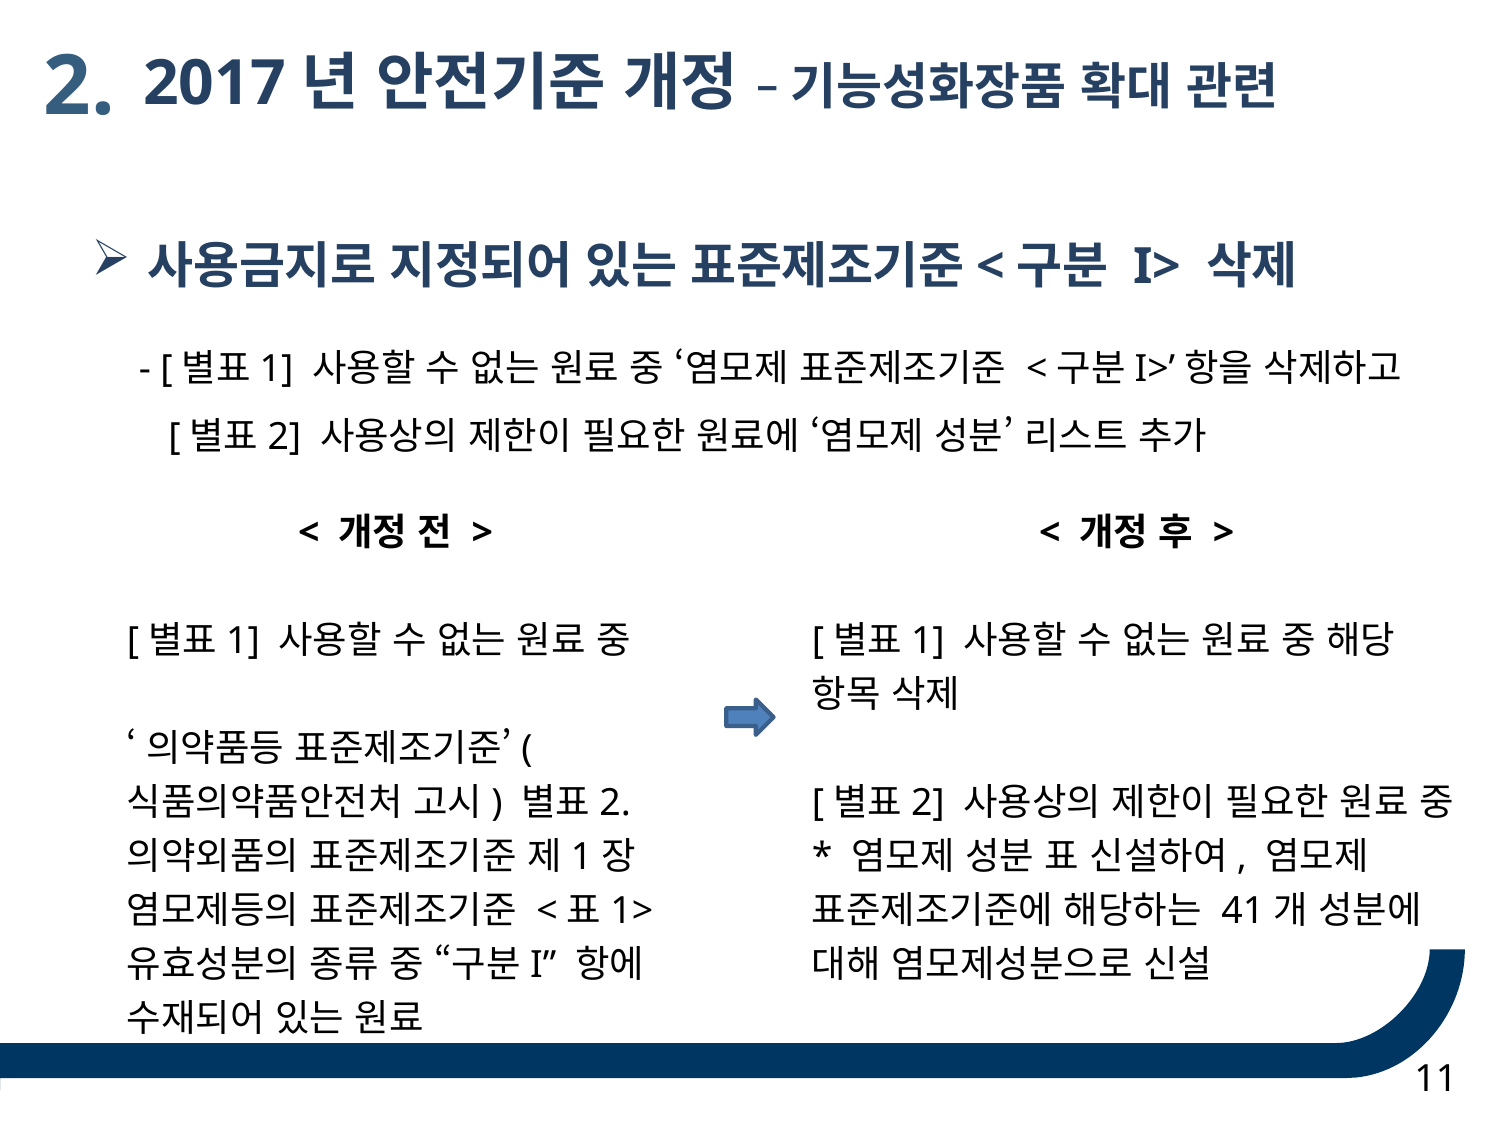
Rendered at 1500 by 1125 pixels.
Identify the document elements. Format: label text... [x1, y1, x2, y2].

text_box 11 [1399, 1047, 1477, 1107]
text_box [724, 697, 776, 737]
text_box [0, 0, 1500, 75]
text_box < 개정 전 > [별표1] 사용할 수 없는 원료 중 ‘의약품등 표준제조기준’(식품의약품안전처 고시) 별표2. 의약외품의 표준제조기준 제1장 염모제등의 표준제조기준 <표1> 유효성분의 종류 중 “구분I” 항에 수재되어 있는 원료 [112, 491, 680, 1125]
text_box < 개정 후 > [별표1] 사용할 수 없는 원료 중 해당 항목 삭제 [별표2] 사용상의 제한이 필요한 원료 중 * 염모제 성분 표 신설하여, 염모제 표준제조기준에 해당하는 41개 성분에 대해 염모제성분으로 신설 [797, 491, 1477, 1047]
text_box - [별표1] 사용할 수 없는 원료 중 ‘염모제 표준제조기준 <구분I>’항을 삭제하고 [별표2] 사용상의 제한이 필요한 원료에 ‘염모제 성분’ 리스트 추가 [123, 314, 1438, 465]
text_box 2. [7, 23, 172, 139]
text_box 2017년 안전기준 개정 – 기능성화장품 확대 관련 [172, 75, 1500, 125]
text_box 사용금지로 지정되어 있는 표준제조기준<구분 I> 삭제 [76, 196, 1438, 275]
